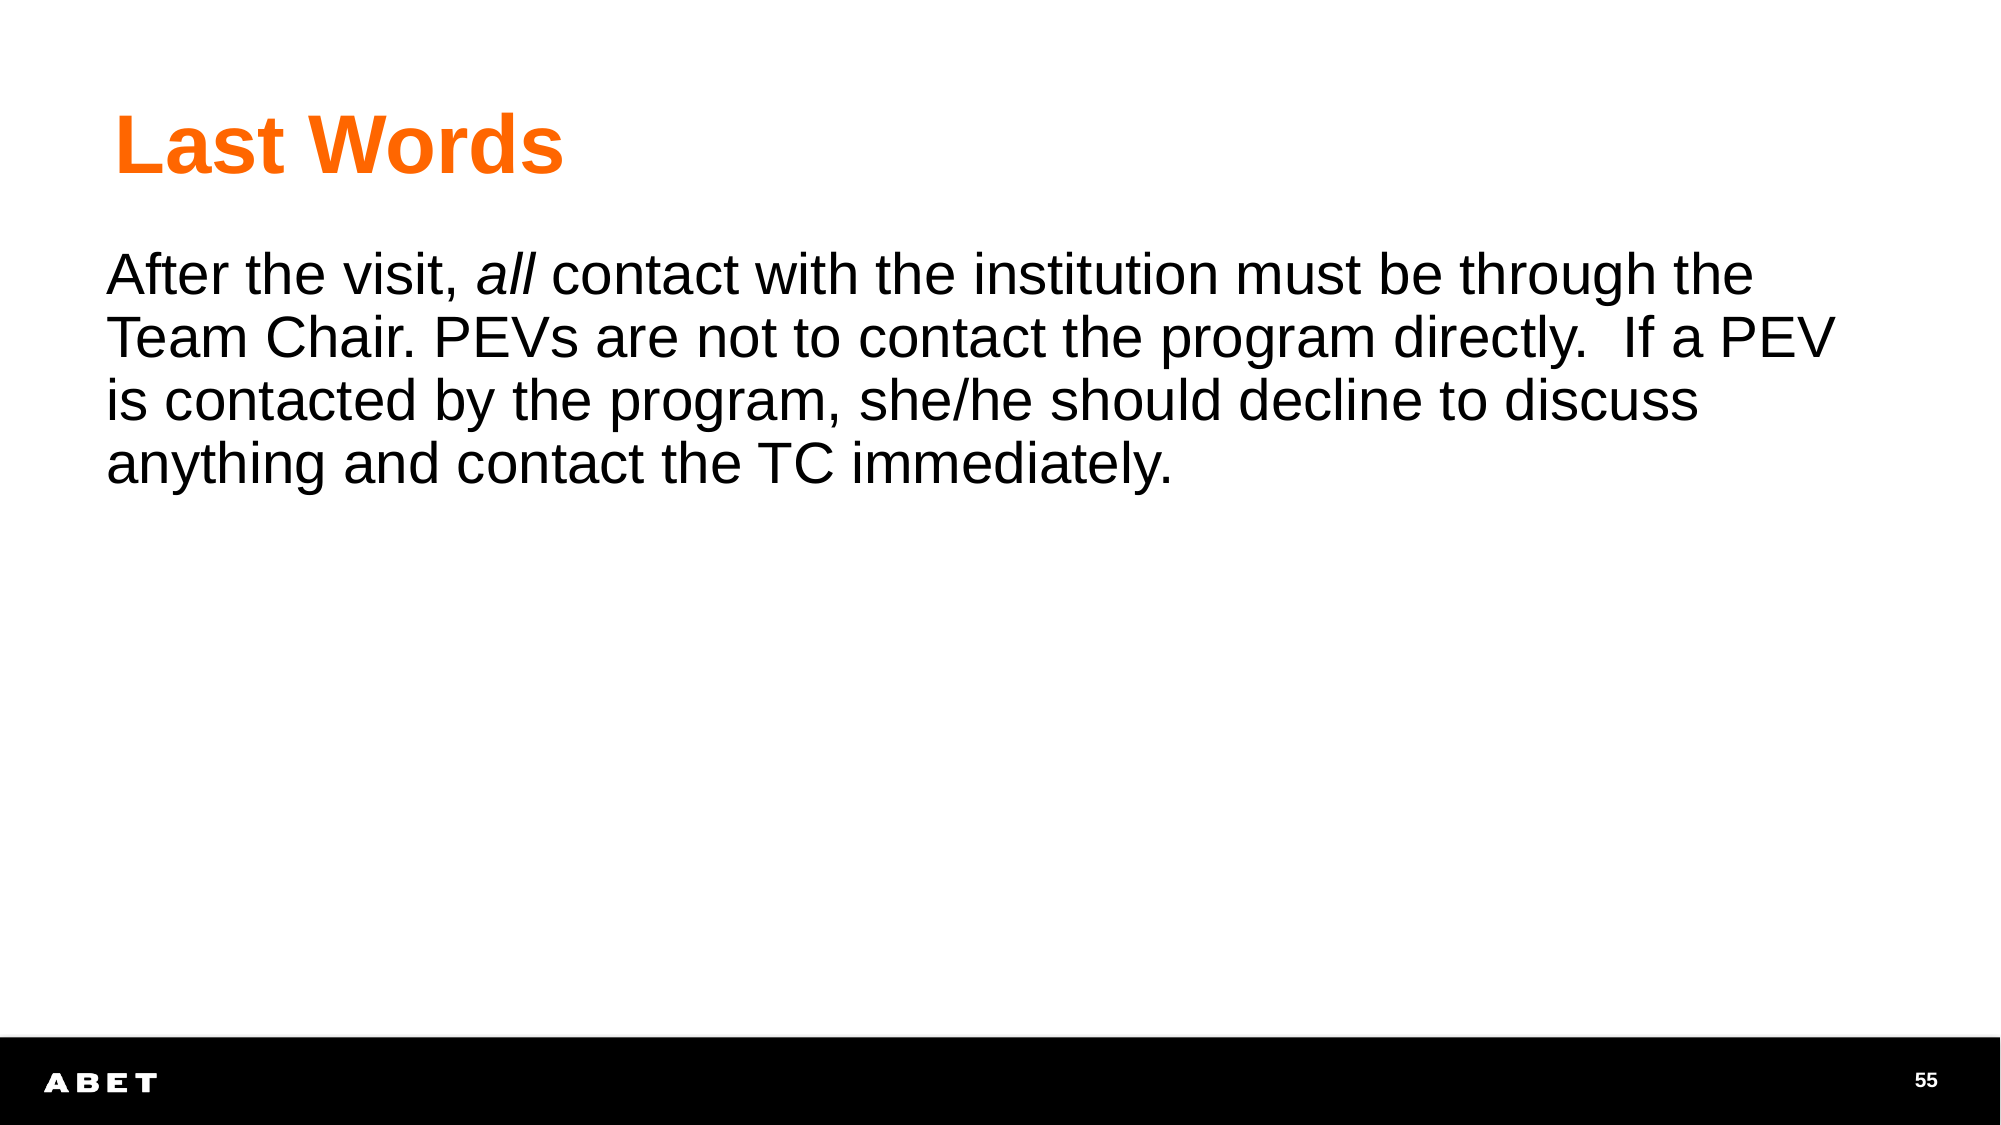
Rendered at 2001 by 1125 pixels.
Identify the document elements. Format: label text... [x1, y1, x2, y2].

list After the visit, all contact with the institution must be through the Team Chair. PEVs are not to contact the program directly. If a PEV is contacted by the program, she/he should decline to discuss anything and contact the TC immediately. [85, 236, 1900, 708]
picture [16, 1052, 184, 1113]
title Last Words [99, 82, 1900, 213]
